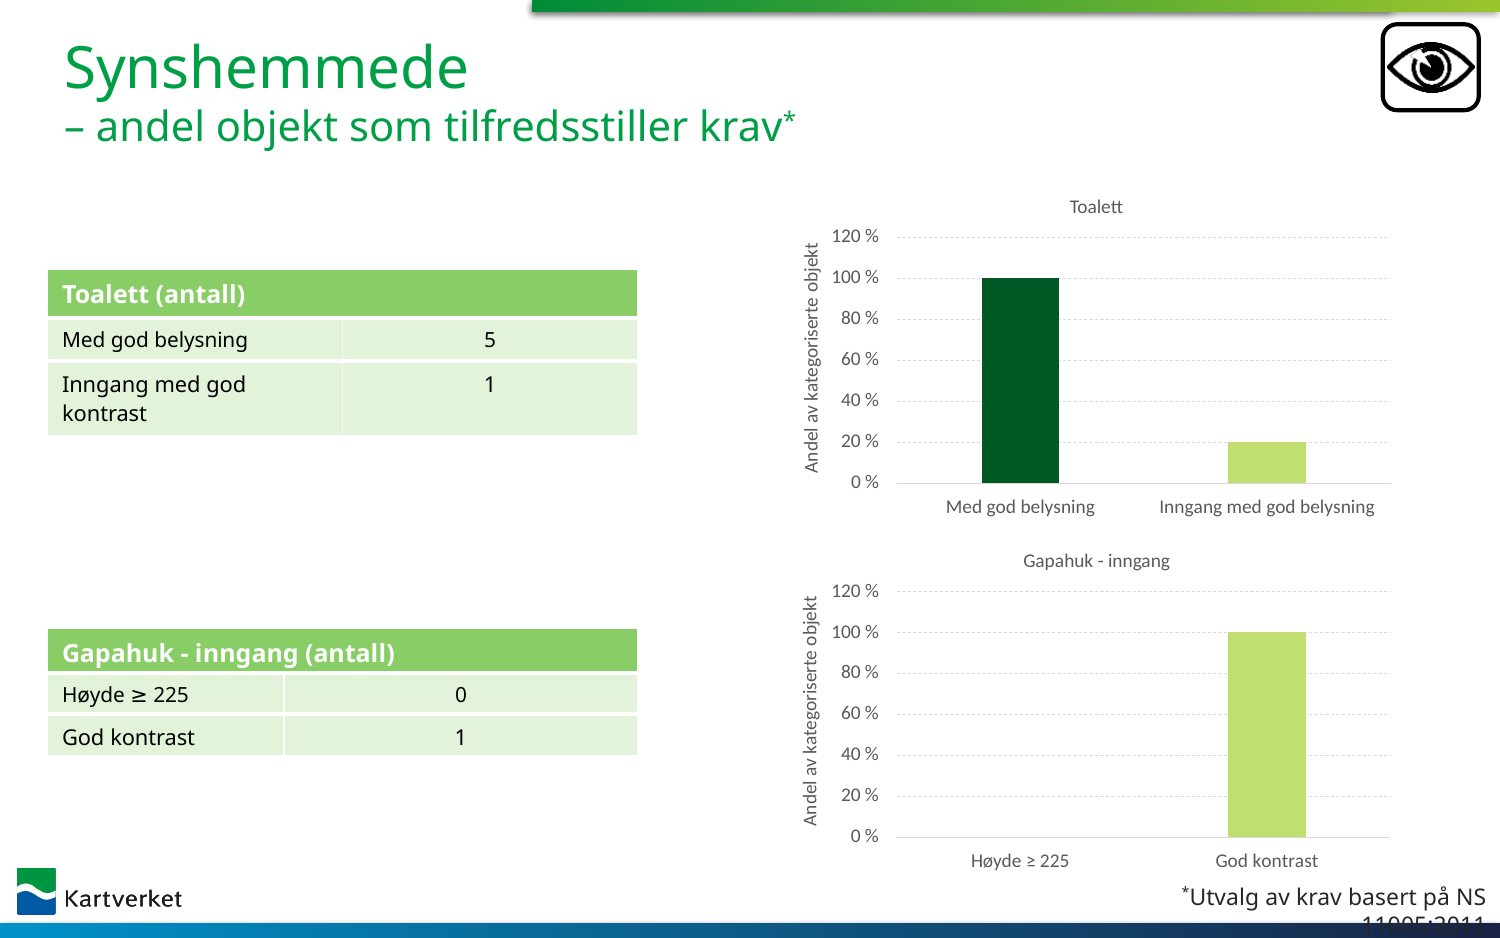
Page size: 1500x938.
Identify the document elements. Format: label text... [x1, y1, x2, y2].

table_header Toalett (antall) [48, 270, 637, 316]
table_cell Med god belysning [48, 320, 342, 359]
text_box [1382, 24, 1480, 111]
table_cell 1 [285, 716, 637, 755]
table_cell Inngang med god kontrast [48, 363, 342, 435]
table_cell Høyde ≥ 225 [48, 675, 283, 712]
table_header Gapahuk - inngang (antall) [48, 629, 637, 671]
text_box *Utvalg av krav basert på NS 11005:2011 [1068, 873, 1500, 938]
table_cell God kontrast [48, 716, 283, 755]
table_cell 5 [343, 320, 637, 359]
table_cell 1 [343, 363, 637, 435]
picture [791, 541, 1402, 880]
picture [791, 187, 1402, 526]
text_box Synshemmede – andel objekt som tilfredsstiller krav* [49, 24, 1431, 158]
table_cell 0 [285, 675, 637, 712]
